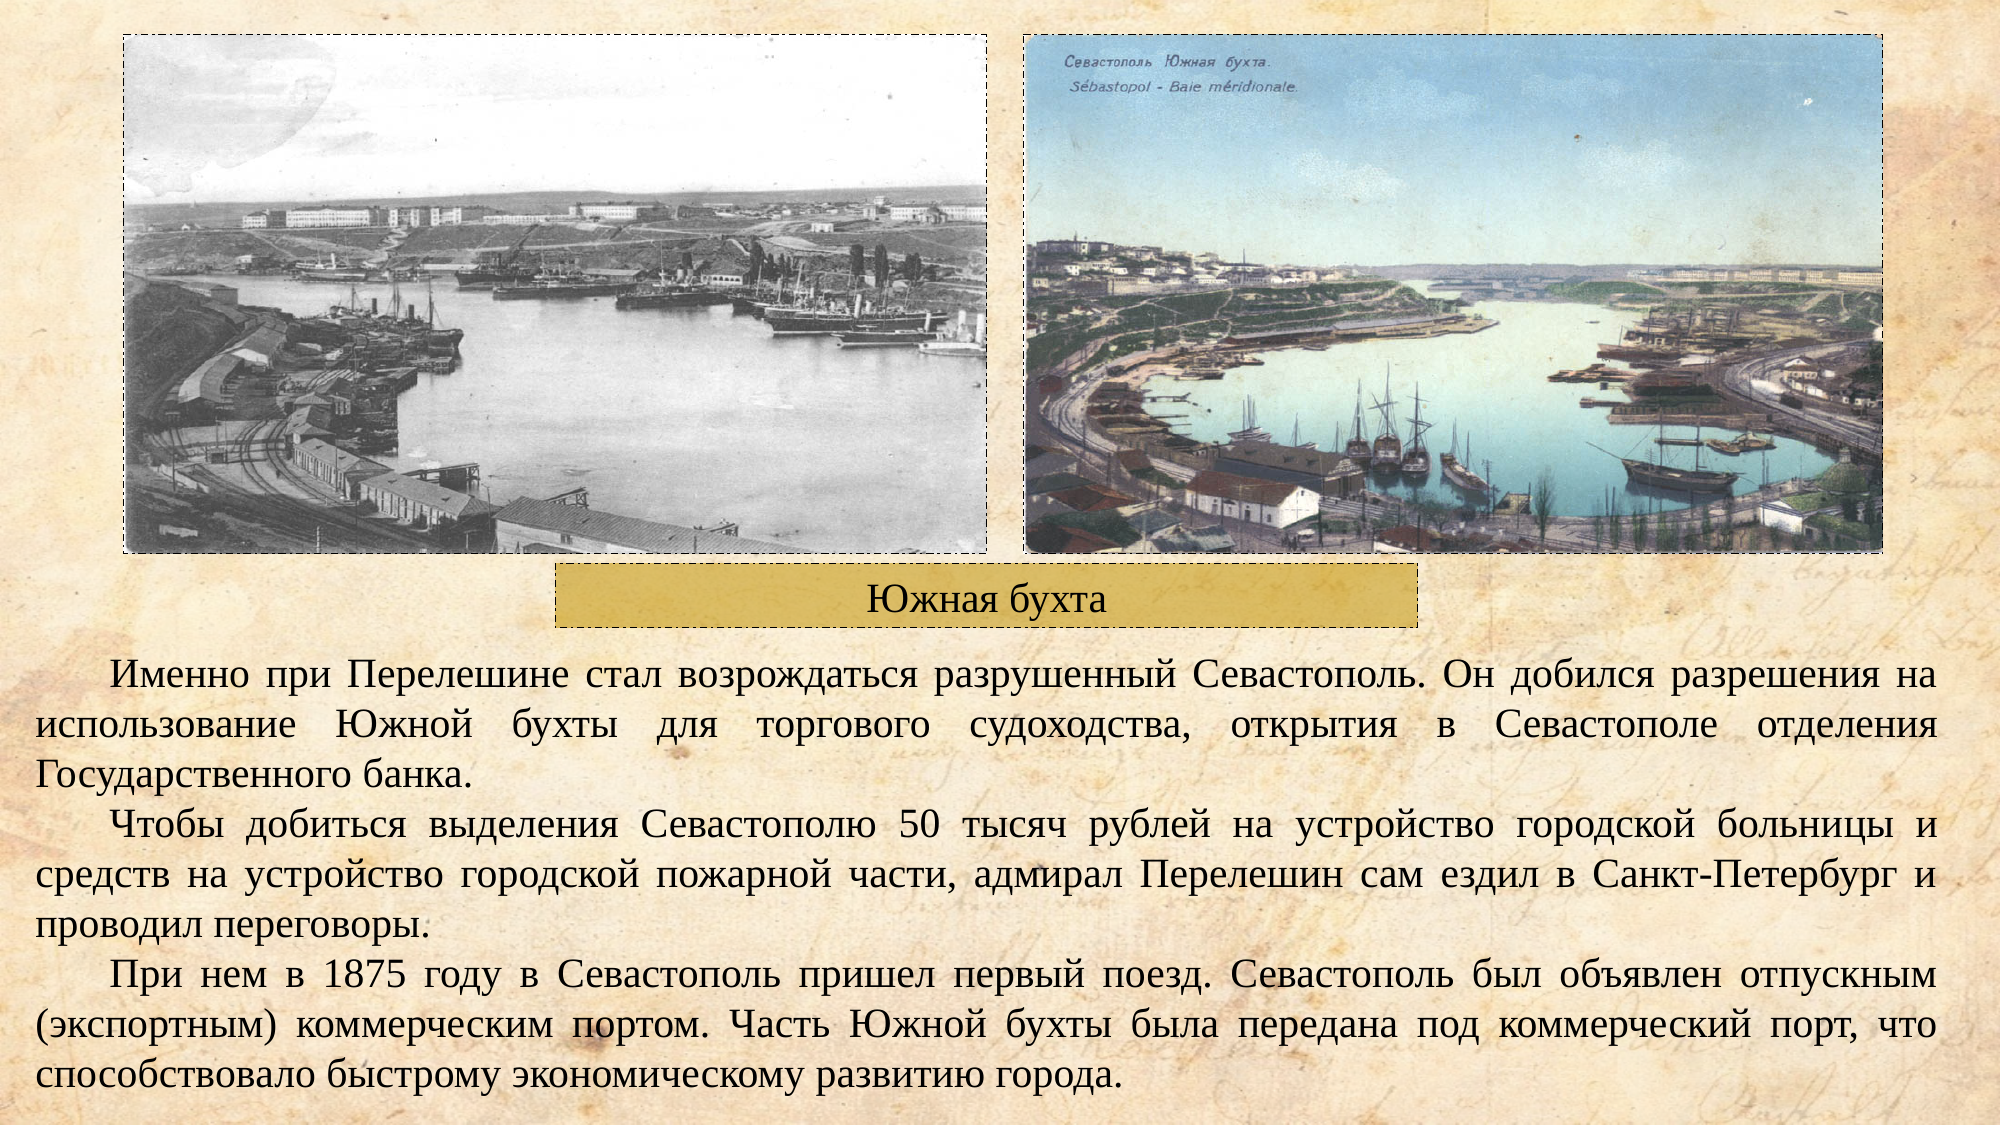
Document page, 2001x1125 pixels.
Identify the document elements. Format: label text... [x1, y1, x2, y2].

text_box Южная бухта [555, 563, 1418, 628]
picture [1023, 34, 1883, 554]
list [123, 34, 987, 554]
text_box Именно при Перелешине стал возрождаться разрушенный Севастополь. Он добился разрешения на использование Южной бухты для торгового судоходства, открытия в Севастополе отде­ления Государственного банка. Чтобы добиться выделения Севастополю 50 тысяч рублей на устройство городской больни­цы и средств на устройство городской пожарной части, адмирал Перелешин сам ездил в Санкт-Петербург и проводил переговоры. При нем в 1875 году в Севастополь пришел первый поезд. Севастополь был объявлен отпускным (экспортным) ком­мерческим портом. Часть Южной бухты была пере­дана под коммерческий порт, что способствовало быстрому эко­номическому развитию города. [20, 637, 1953, 1103]
